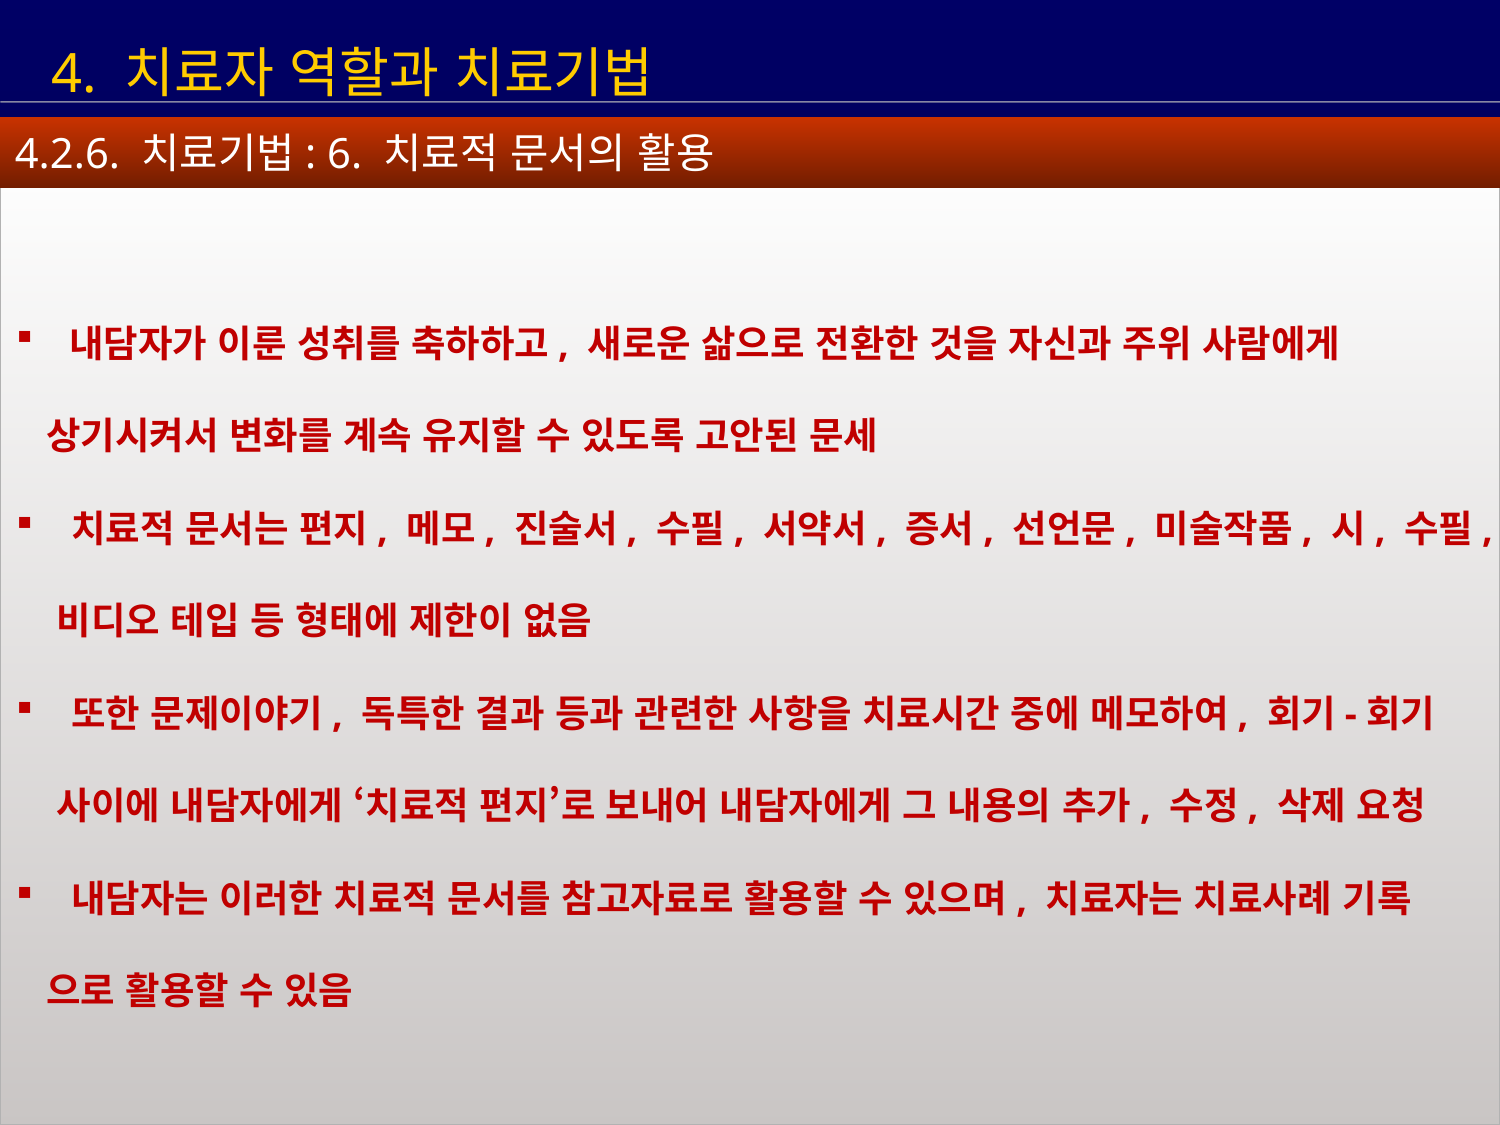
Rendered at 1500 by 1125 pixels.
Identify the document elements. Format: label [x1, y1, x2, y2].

text_box [0, 30, 1500, 1125]
